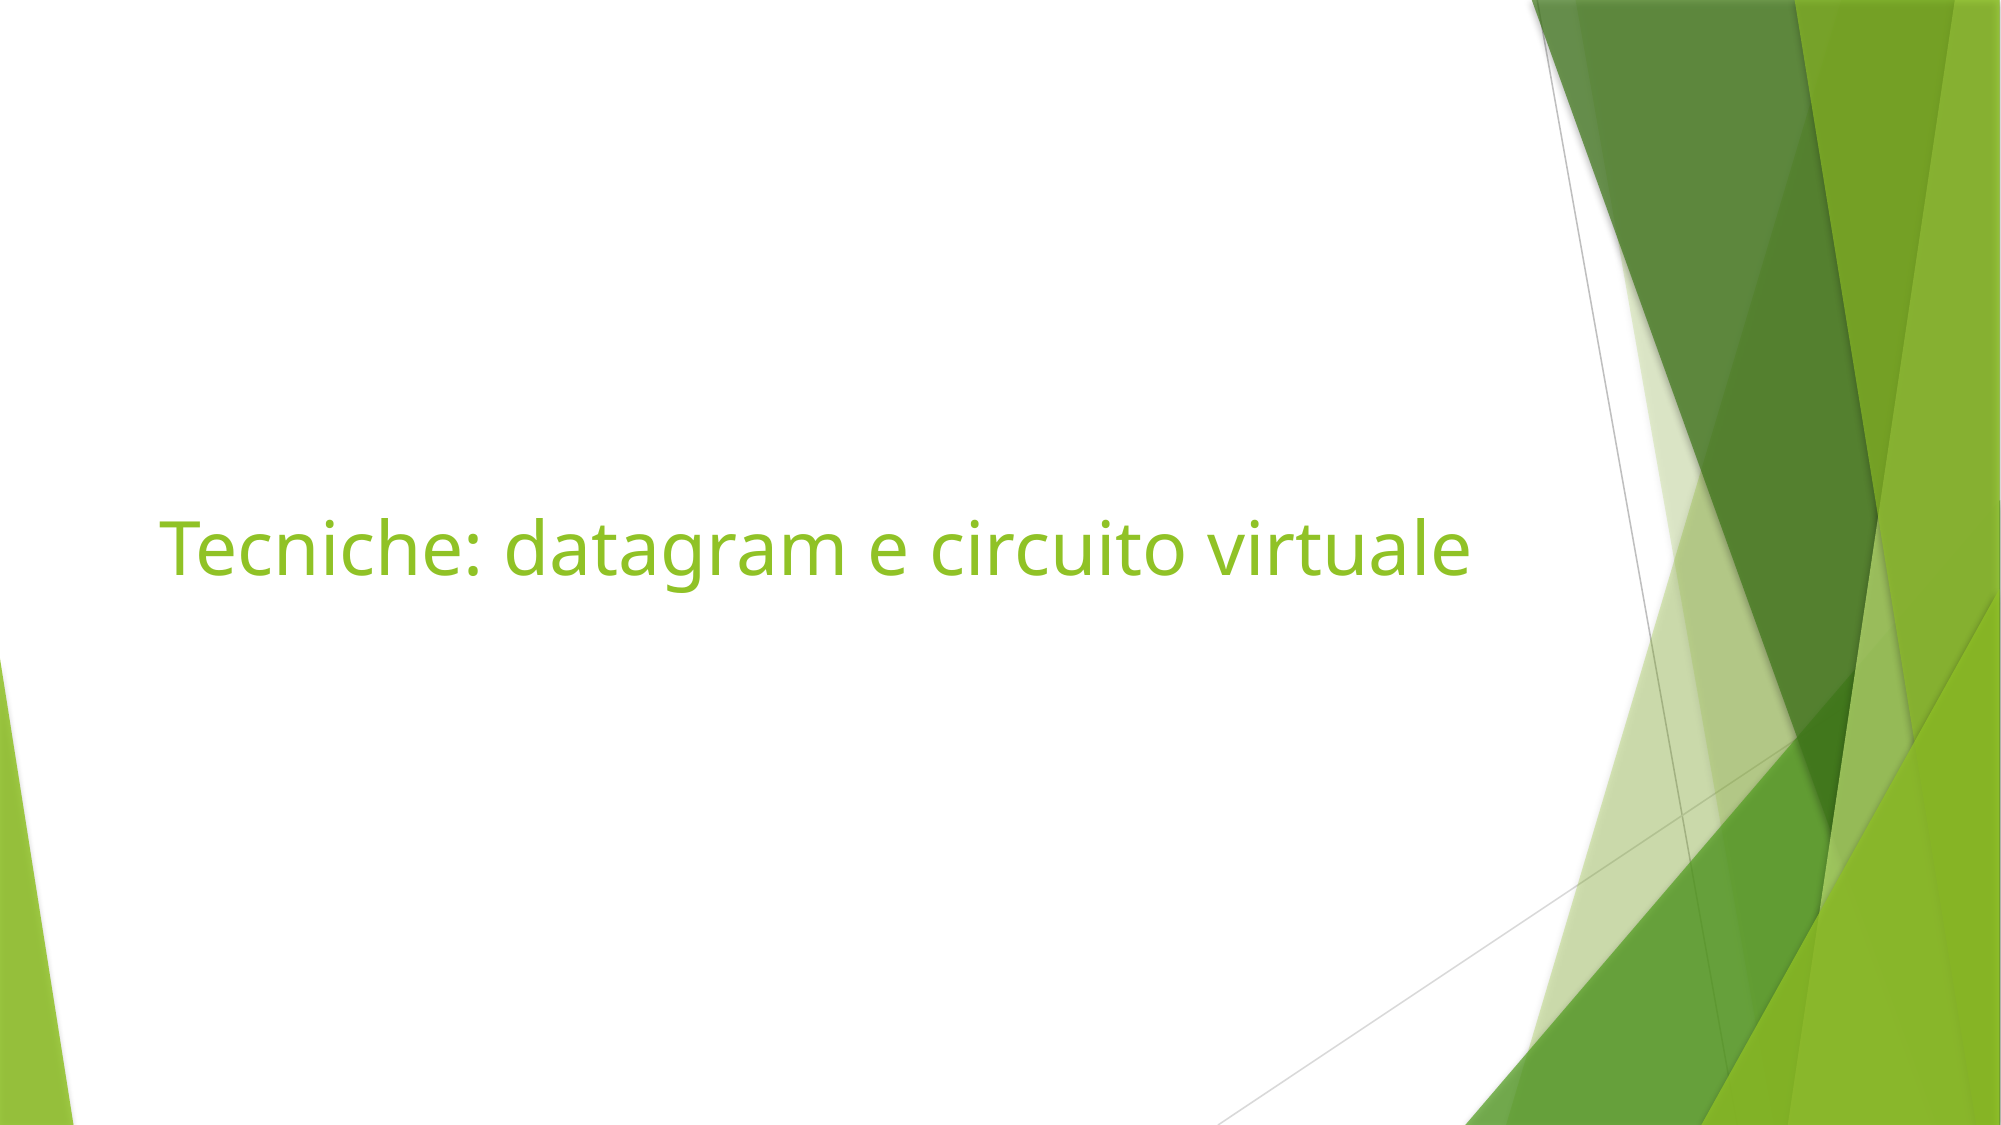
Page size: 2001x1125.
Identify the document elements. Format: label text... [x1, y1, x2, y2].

title Tecniche: datagram e circuito virtuale [111, 99, 1522, 991]
